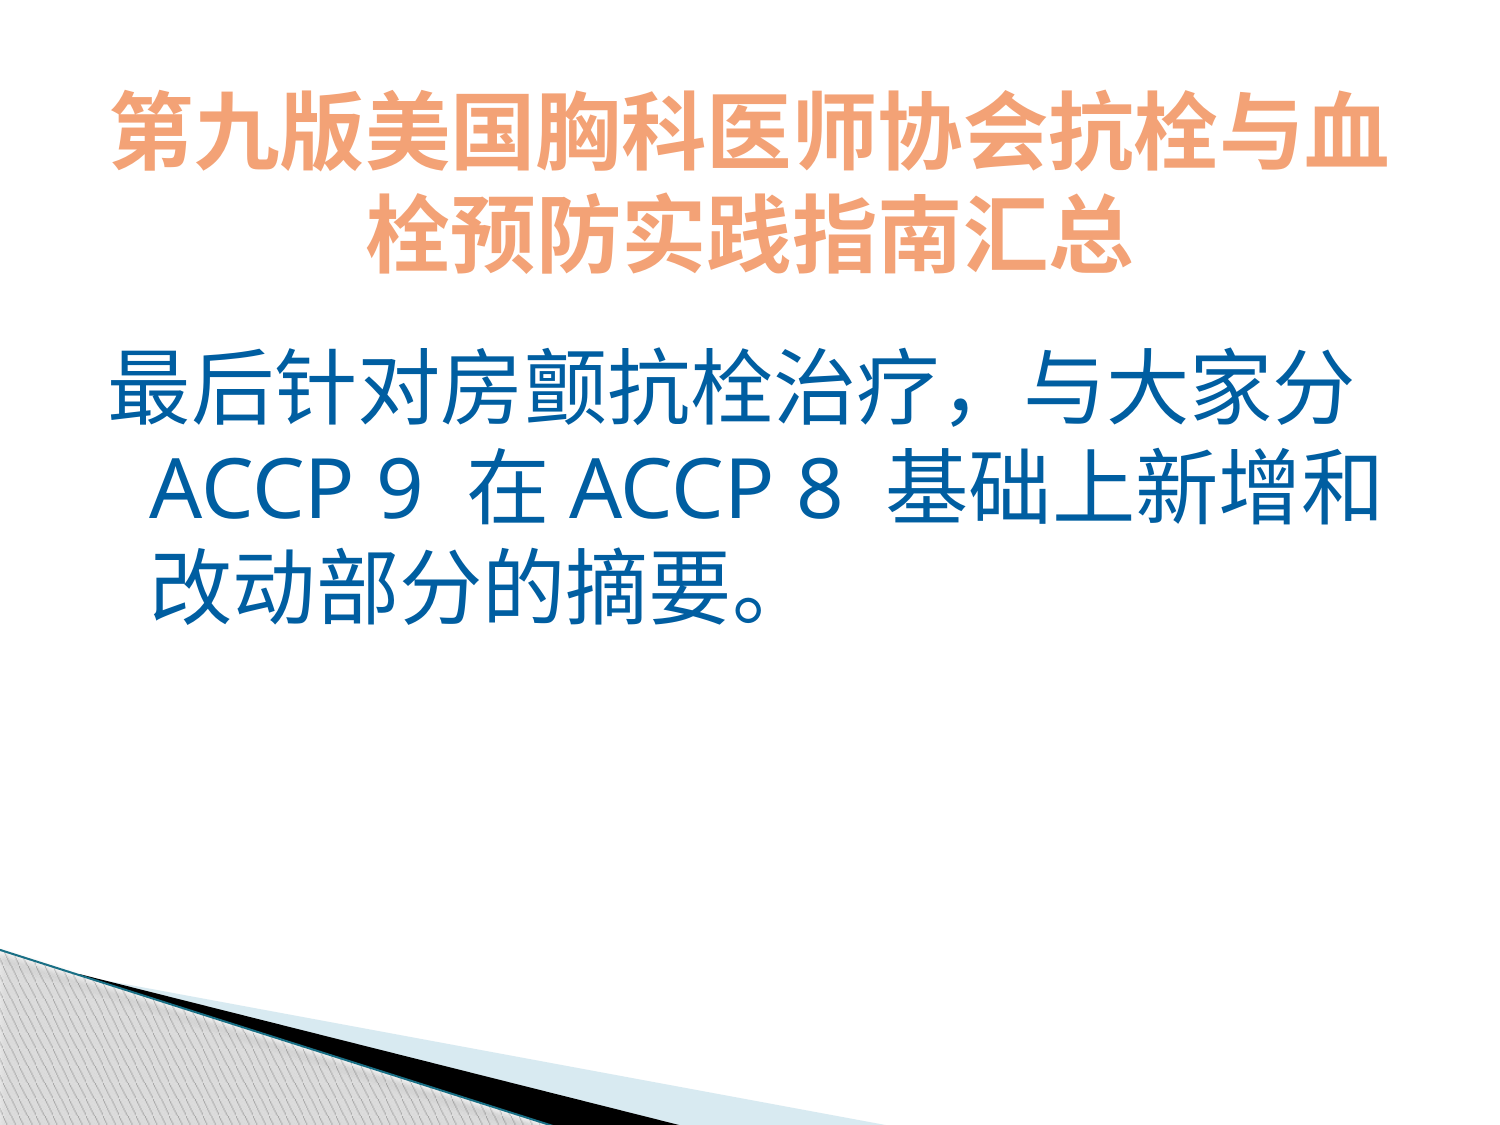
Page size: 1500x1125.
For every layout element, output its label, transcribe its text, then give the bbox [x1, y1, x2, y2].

title 第九版美国胸科医师协会抗栓与血栓预防实践指南汇总 [75, 45, 1425, 317]
list 最后针对房颤抗栓治疗，与大家分ACCP 9 在ACCP 8 基础上新增和改动部分的摘要。 [74, 327, 1426, 986]
